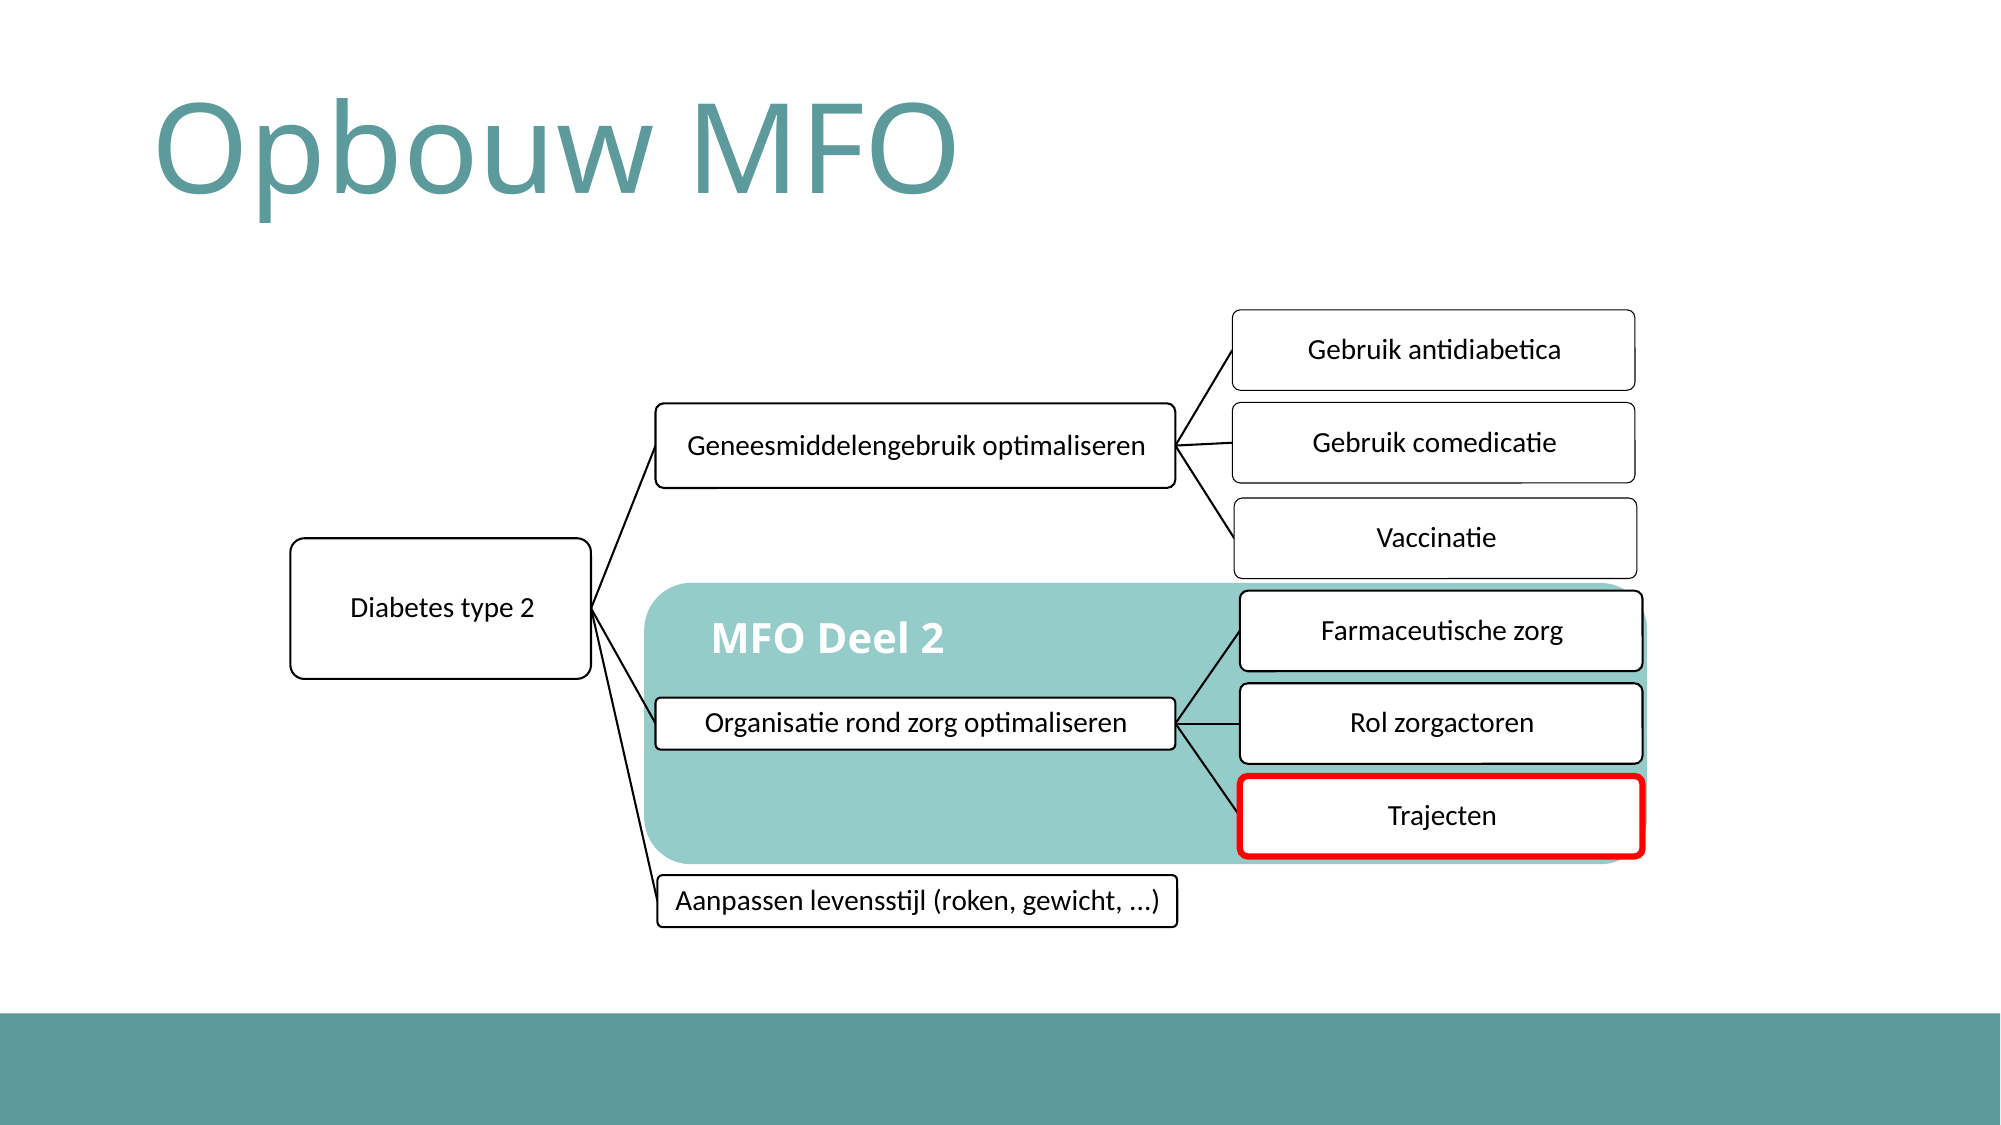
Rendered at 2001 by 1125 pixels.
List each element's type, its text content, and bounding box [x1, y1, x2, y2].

text_box MFO Deel 2 [1644, 610, 1649, 832]
title Opbouw MFO [136, 22, 1862, 229]
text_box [289, 177, 1644, 993]
